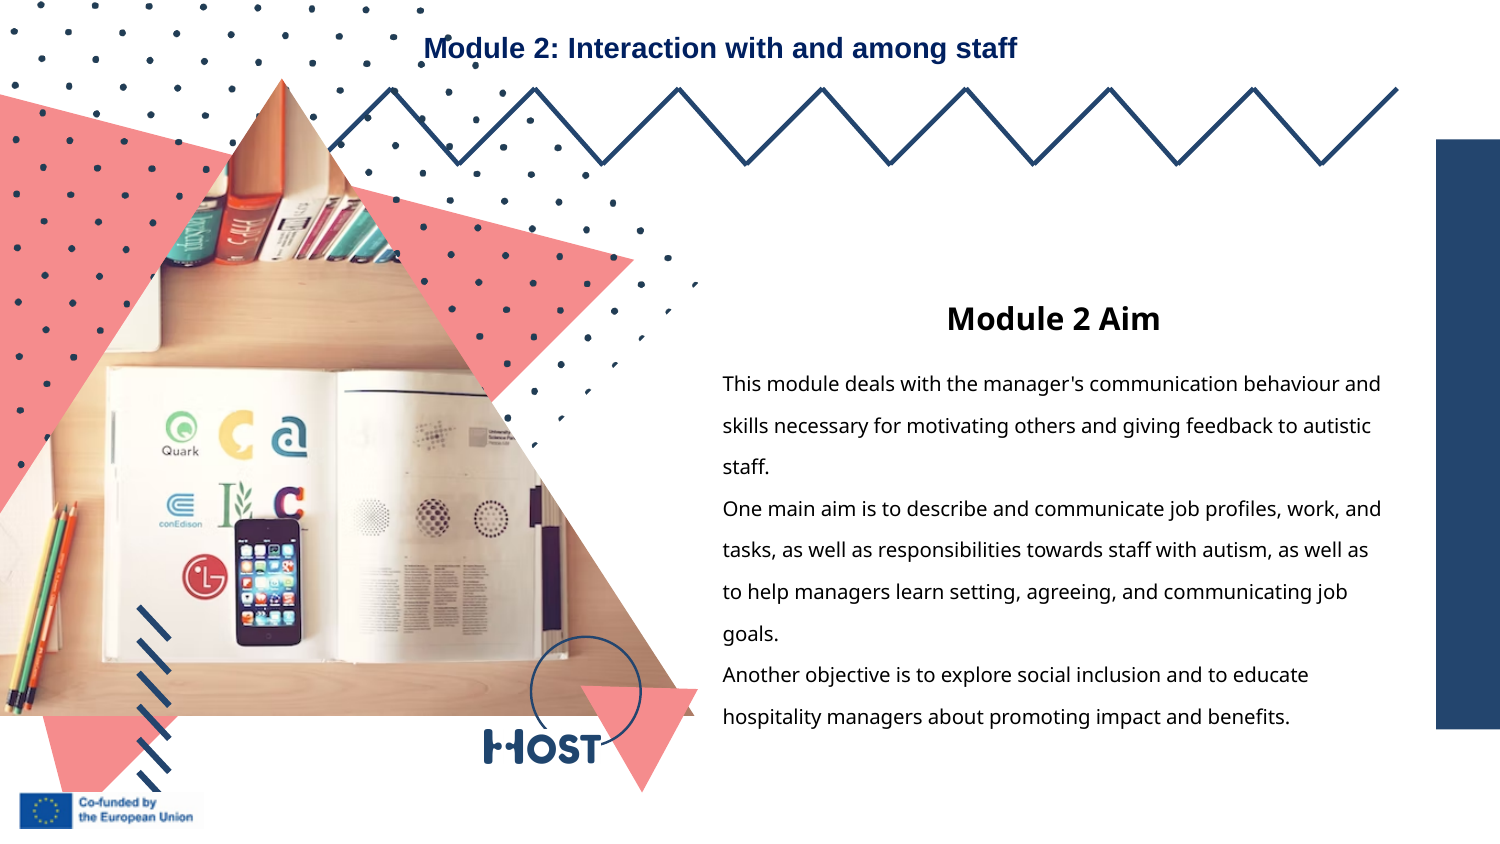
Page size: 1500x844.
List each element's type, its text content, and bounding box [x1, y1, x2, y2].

picture [0, 0, 707, 730]
picture [533, 639, 639, 716]
picture [18, 792, 204, 829]
text_box Module 2: Interaction with and among staff [408, 10, 1136, 68]
picture [684, 707, 695, 716]
list Module 2 Aim This module deals with the manager's communication behaviour and skills necessary for motivating others and giving feedback to autistic staff. One main aim is to describe and communicate job profiles, work, and tasks, as well as responsibilities towards staff with autism, as well as to help managers learn setting, agreeing, and communicating job goals. Another objective is to explore social inclusion and to educate hospitality managers about promoting impact and benefits. [707, 260, 1401, 753]
picture [484, 729, 601, 764]
